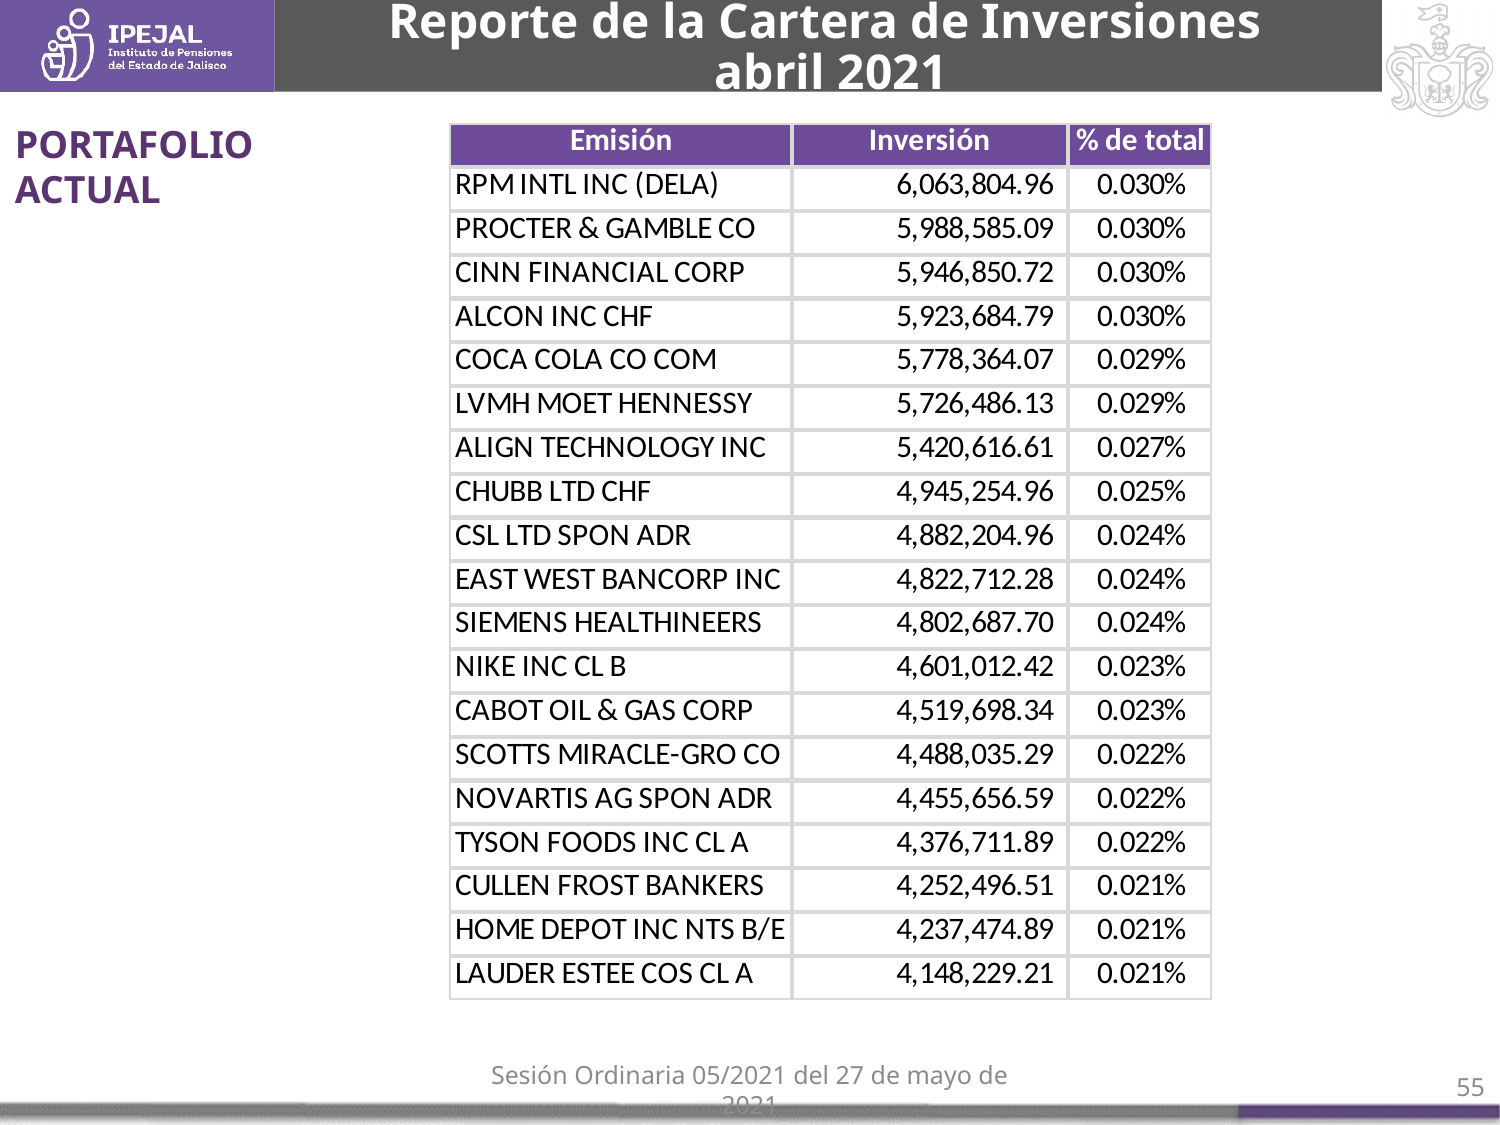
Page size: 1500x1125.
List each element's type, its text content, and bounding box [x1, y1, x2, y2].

slide_number 55 [1149, 1058, 1500, 1119]
text_box PORTAFOLIO ACTUAL [0, 113, 305, 219]
text_box Reporte de la Cartera de Inversiones abril 2021 [278, 0, 1385, 96]
picture [0, 0, 275, 92]
picture [0, 1096, 1500, 1125]
footer Sesión Ordinaria 05/2021 del 27 de mayo de 2021 [470, 1059, 1030, 1120]
picture [448, 122, 1215, 1002]
